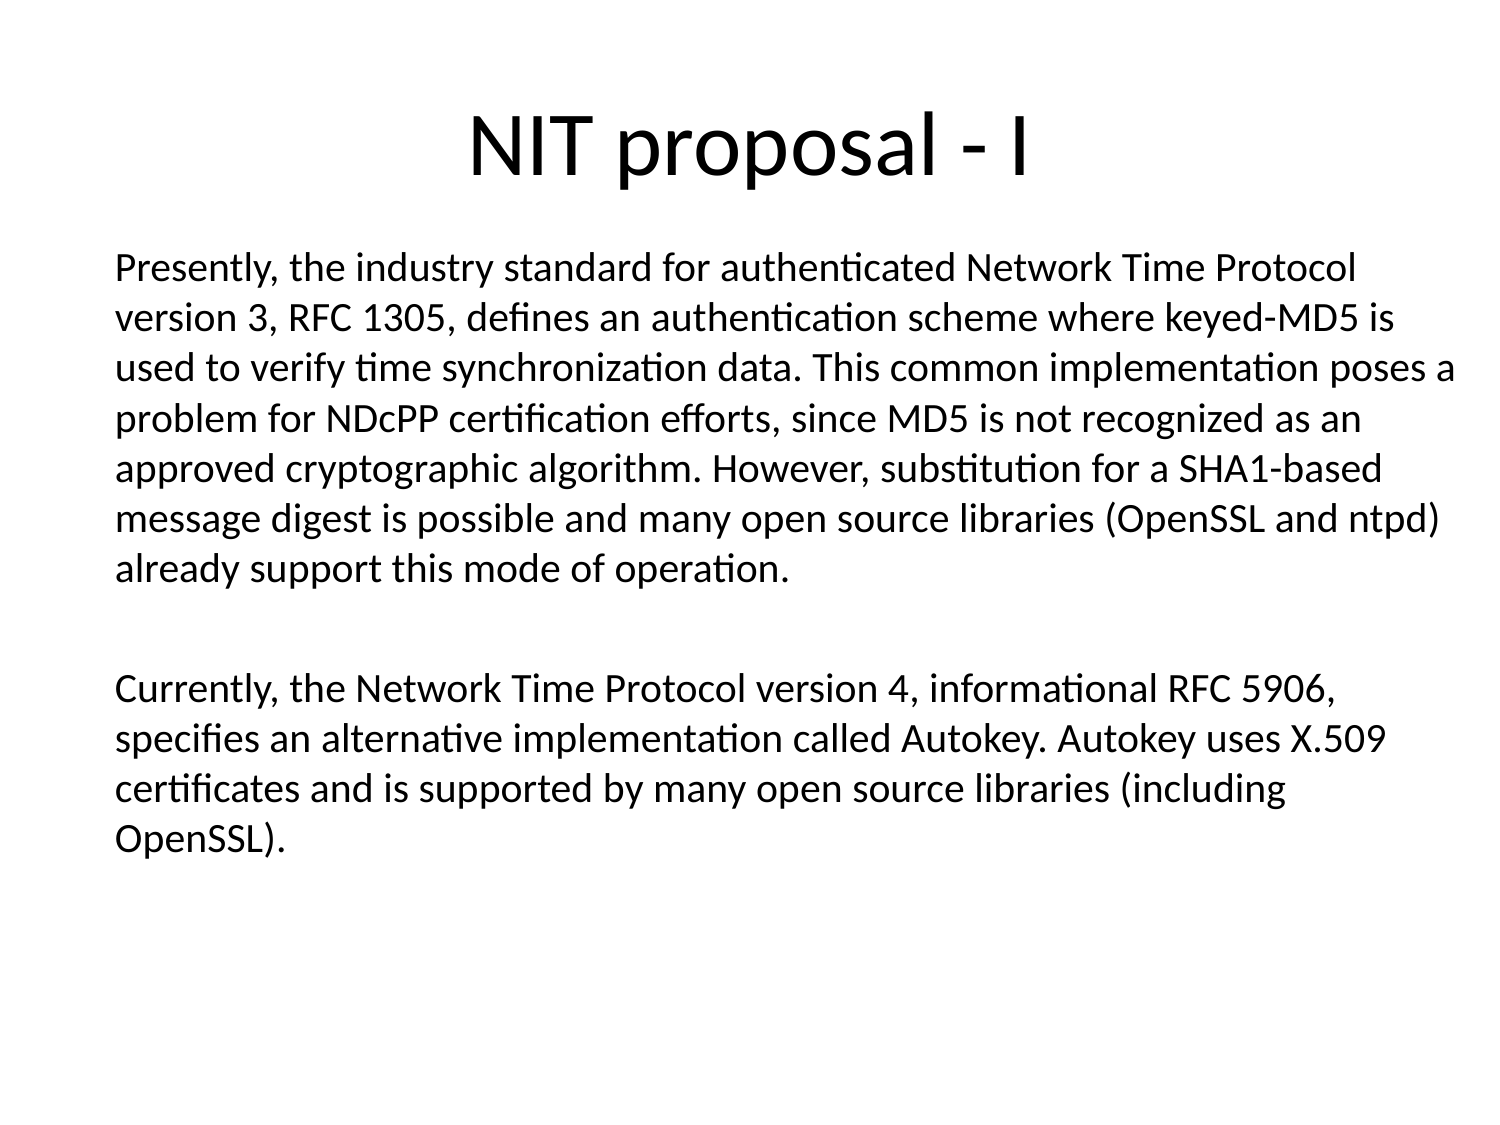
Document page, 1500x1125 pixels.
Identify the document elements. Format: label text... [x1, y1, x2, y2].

text_box Presently, the industry standard for authenticated Network Time Protocol version 3, RFC 1305, defines an authentication scheme where keyed-MD5 is used to verify time synchronization data. This common implementation poses a problem for NDcPP certification efforts, since MD5 is not recognized as an approved cryptographic algorithm. However, substitution for a SHA1-based message digest is possible and many open source libraries (OpenSSL and ntpd) already support this mode of operation. Currently, the Network Time Protocol version 4, informational RFC 5906, specifies an alternative implementation called Autokey. Autokey uses X.509 certificates and is supported by many open source libraries (including OpenSSL). [99, 232, 1472, 1096]
title NIT proposal - I [75, 45, 1425, 233]
